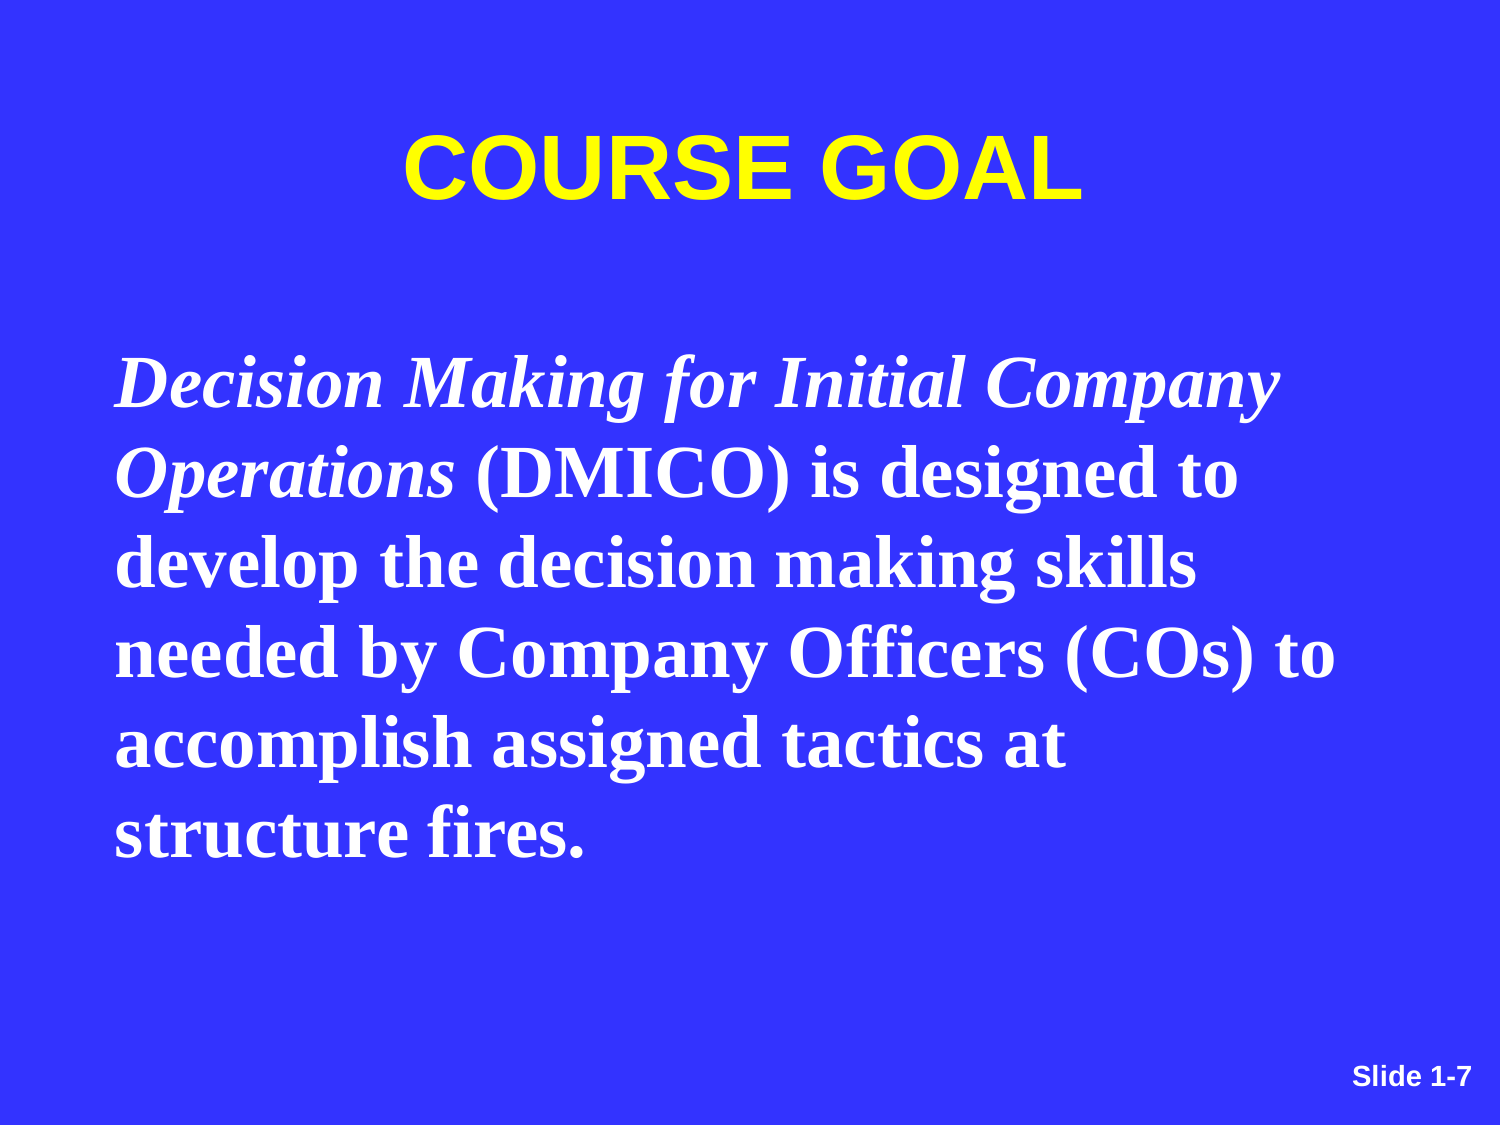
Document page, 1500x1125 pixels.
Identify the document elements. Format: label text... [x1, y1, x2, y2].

slide_number Slide 1-7 [1137, 1049, 1488, 1125]
list Decision Making for Initial Company Operations (DMICO) is designed to develop the decision making skills needed by Company Officers (COs) to accomplish assigned tactics at structure fires. [99, 324, 1376, 901]
text_box COURSE GOAL [50, 62, 1438, 263]
